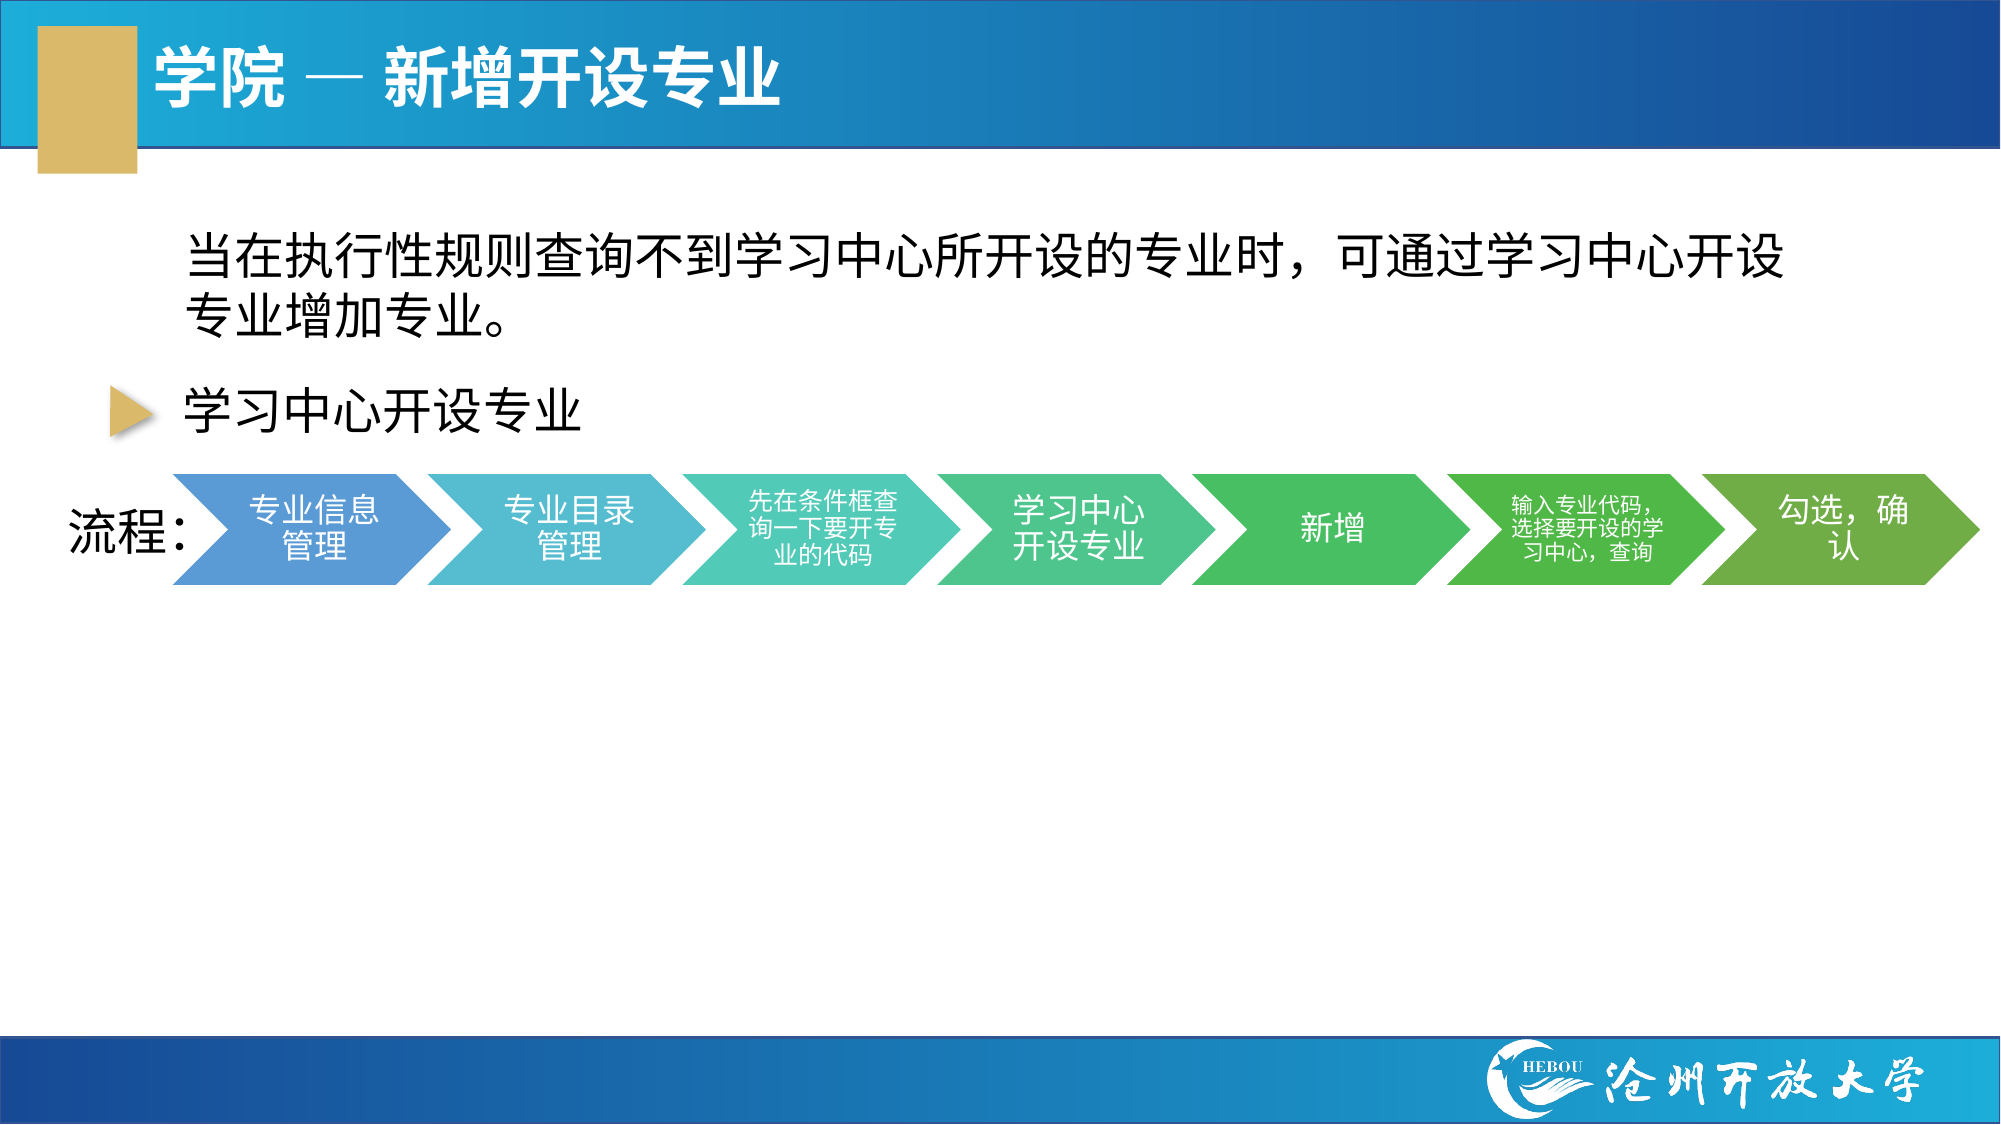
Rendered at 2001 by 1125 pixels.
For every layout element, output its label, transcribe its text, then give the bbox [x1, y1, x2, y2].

text_box 流程： [52, 493, 169, 569]
text_box [108, 383, 156, 439]
text_box 学习中心开设专业 [168, 371, 598, 447]
title 学院 — 新增开设专业 [137, 23, 1863, 139]
text_box 当在执行性规则查询不到学习中心所开设的专业时，可通过学习中心开设专业增加专业。 [169, 217, 1829, 352]
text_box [169, 469, 1982, 590]
picture [1487, 1039, 1924, 1119]
